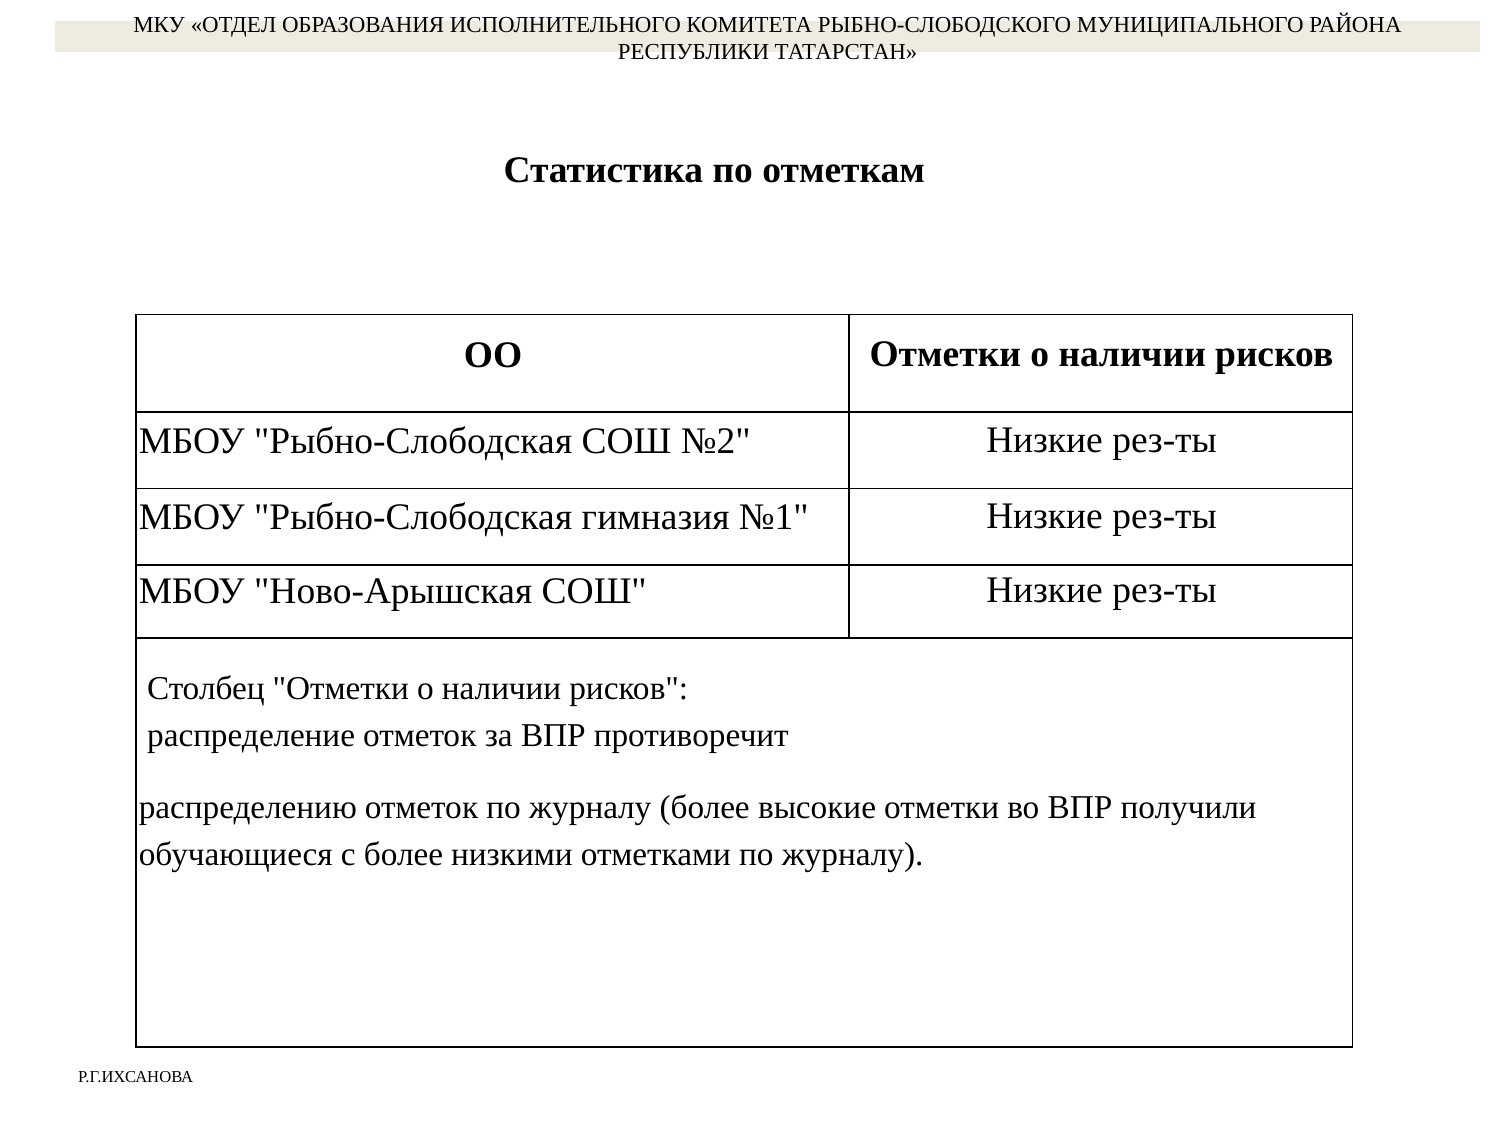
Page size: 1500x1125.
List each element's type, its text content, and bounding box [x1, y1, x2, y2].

table_cell Низкие рез-ты [850, 566, 1352, 637]
table_header ОО [137, 315, 848, 411]
table_cell Низкие рез-ты [850, 413, 1352, 488]
text_box МКУ «ОТДЕЛ ОБРАЗОВАНИЯ ИСПОЛНИТЕЛЬНОГО КОМИТЕТА РЫБНО-СЛОБОДСКОГО МУНИЦИПАЛЬНОГО РАЙОНА РЕСПУБЛИКИ ТАТАРСТАН» [51, 17, 1484, 57]
table_cell МБОУ "Рыбно-Слободская гимназия №1" [137, 489, 848, 564]
text_box Р.Г.ИХСАНОВА [16, 1045, 256, 1108]
table_cell Столбец "Отметки о наличии рисков": распределение отметок за ВПР противоречит распределению отметок по журналу (более высокие отметки во ВПР получили обучающиеся с более низкими отметками по журналу). [137, 639, 1352, 1046]
table_header Отметки о наличии рисков [850, 315, 1352, 411]
table_cell Низкие рез-ты [850, 489, 1352, 564]
text_box Статистика по отметкам [253, 137, 1176, 197]
table_cell МБОУ "Рыбно-Слободская СОШ №2" [137, 413, 848, 488]
table_cell МБОУ "Ново-Арышская СОШ" [137, 566, 848, 637]
